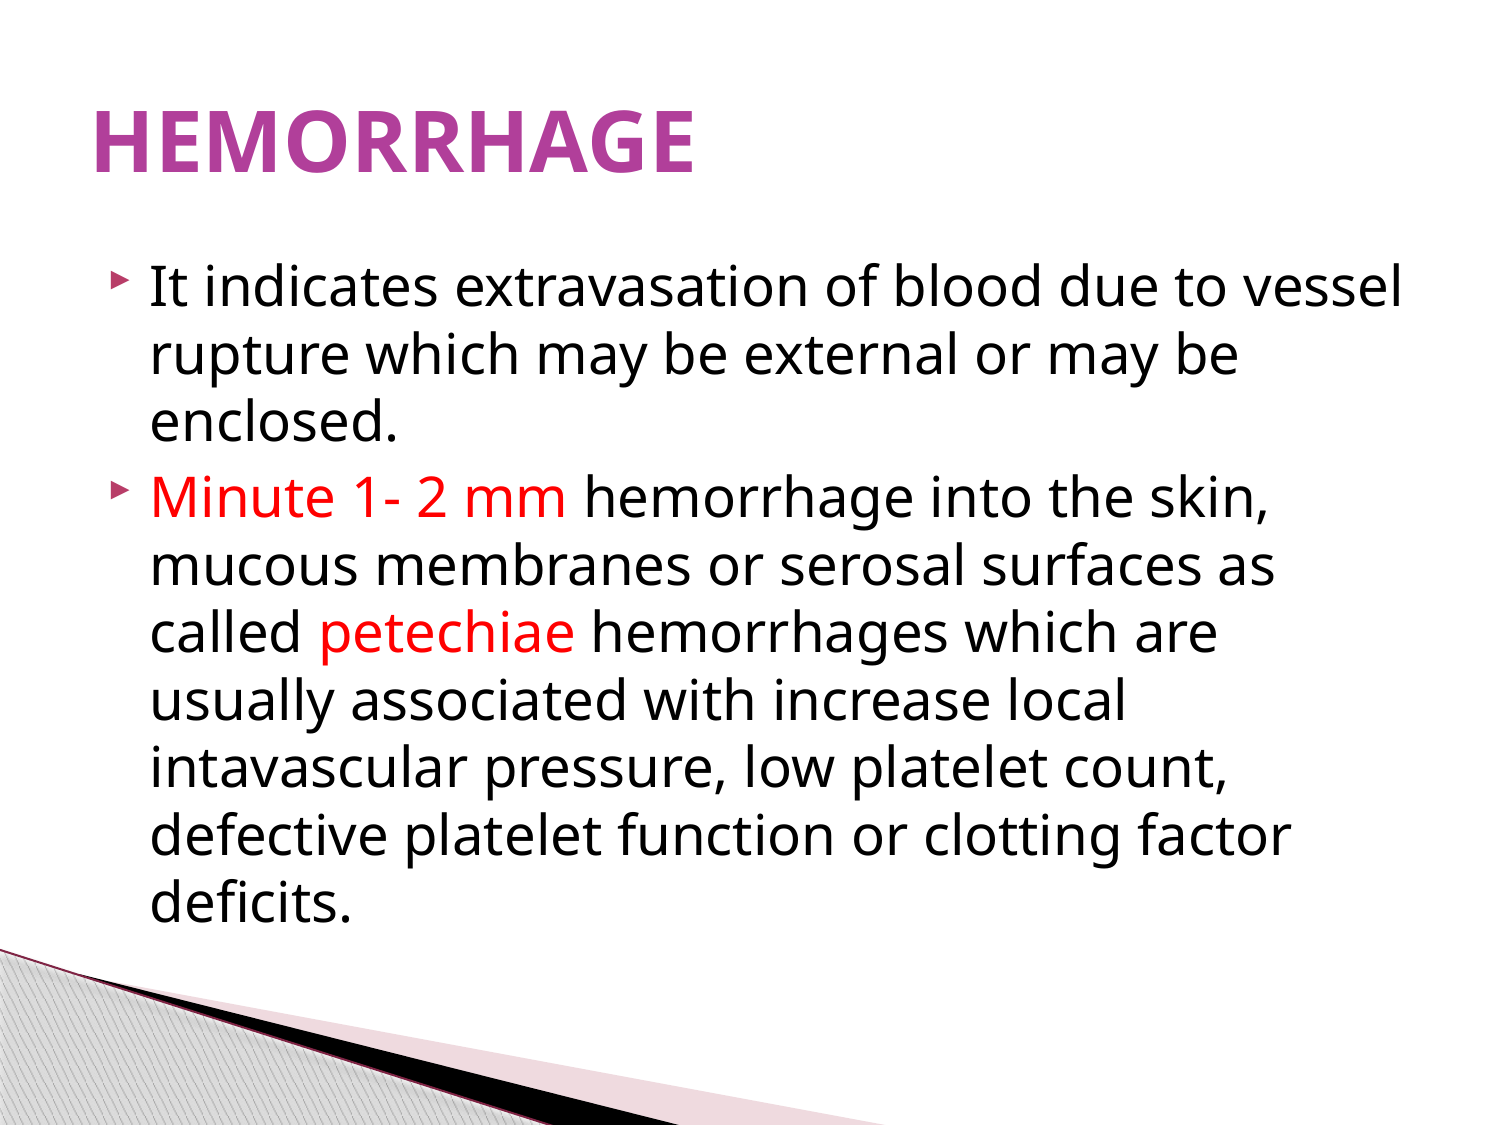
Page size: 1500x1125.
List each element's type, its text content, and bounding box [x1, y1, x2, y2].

list It indicates extravasation of blood due to vessel rupture which may be external or may be enclosed. Minute 1- 2 mm hemorrhage into the skin, mucous membranes or serosal surfaces as called petechiae hemorrhages which are usually associated with increase local intavascular pressure, low platelet count, defective platelet function or clotting factor deficits. [75, 243, 1425, 986]
title HEMORRHAGE [75, 45, 1425, 233]
